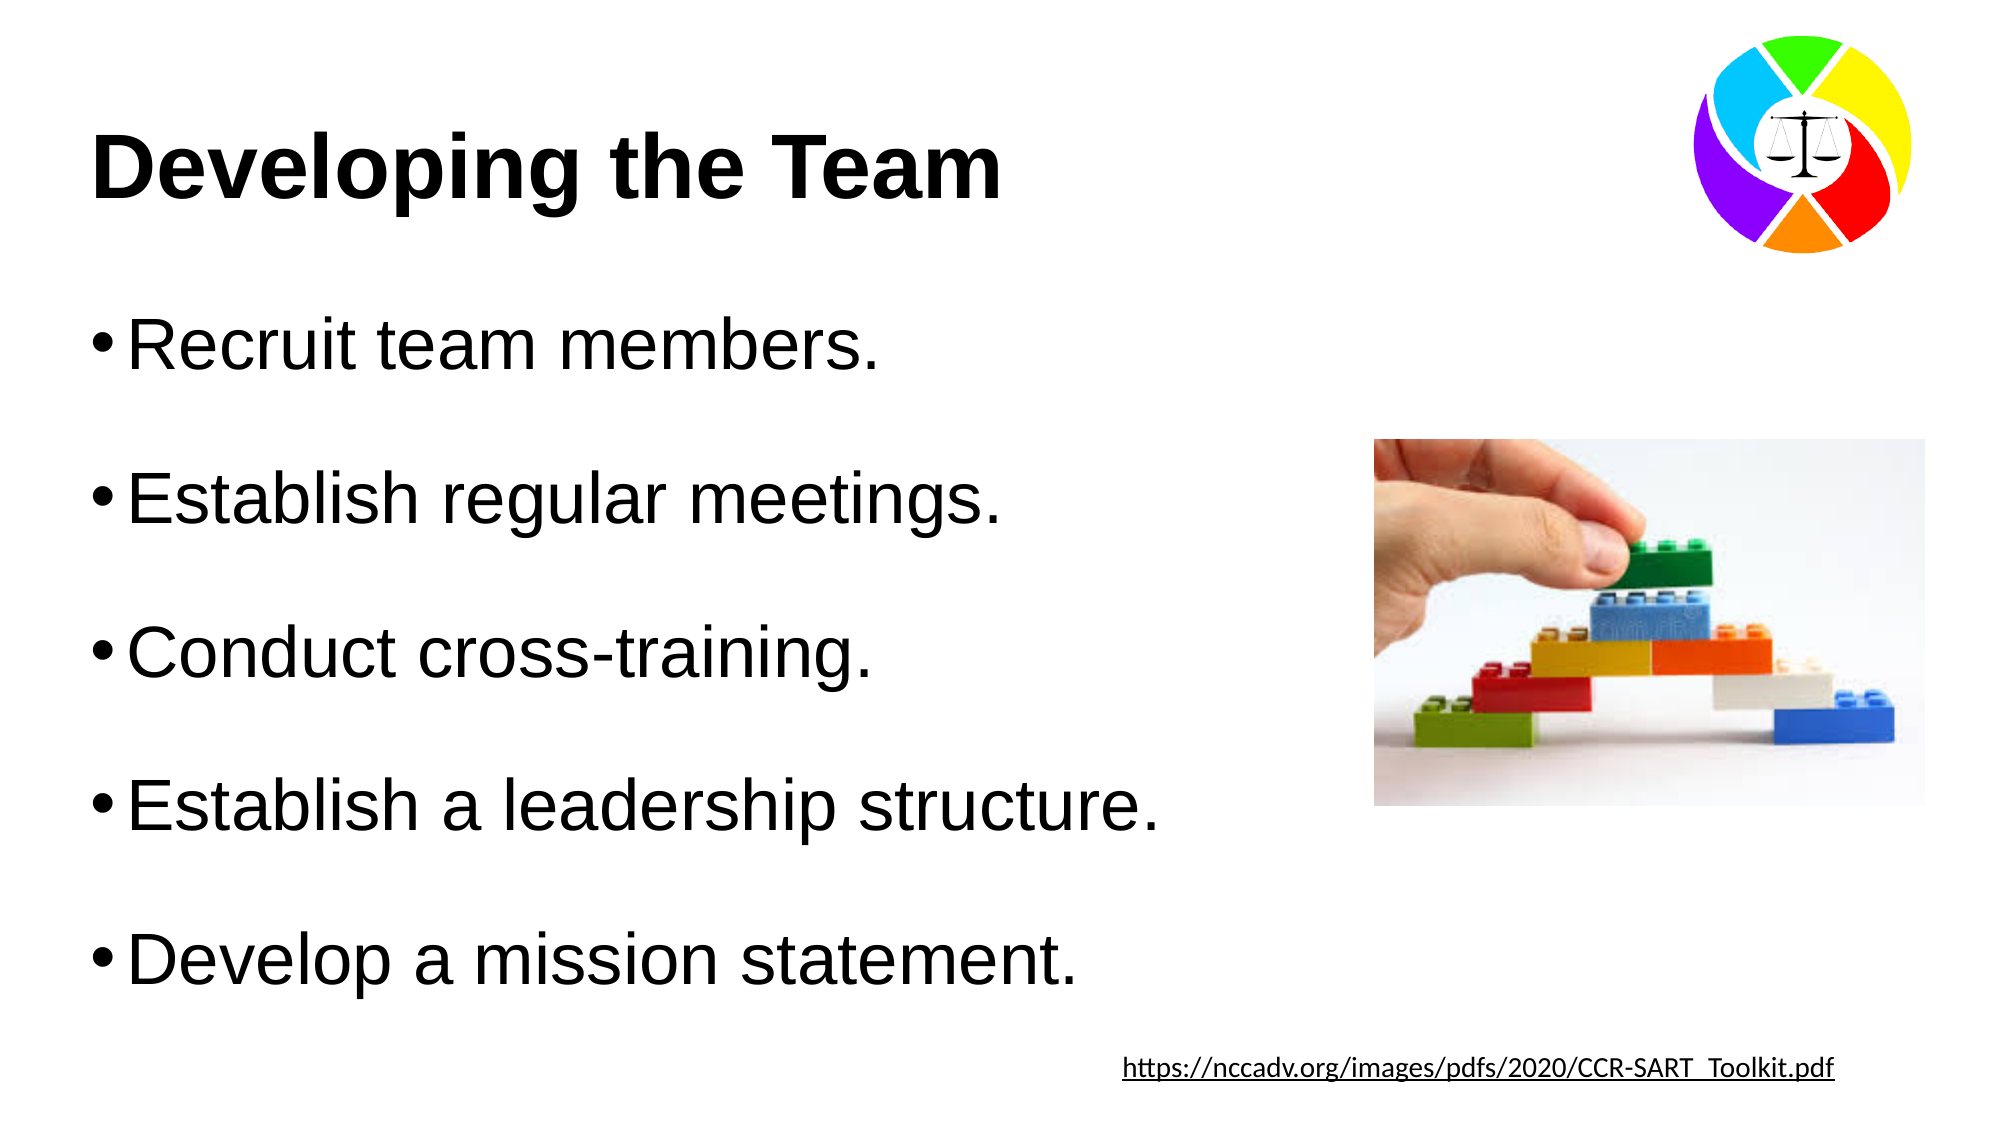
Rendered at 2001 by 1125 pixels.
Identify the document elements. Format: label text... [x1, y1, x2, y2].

picture [1659, 0, 1948, 288]
picture [1374, 439, 1925, 806]
text_box https://nccadv.org/images/pdfs/2020/CCR-SART_Toolkit.pdf [1107, 1040, 1897, 1091]
list Recruit team members. Establish regular meetings. Conduct cross-training. Establish a leadership structure. Develop a mission statement. [75, 299, 1863, 1014]
title Developing the Team [75, 59, 1863, 278]
